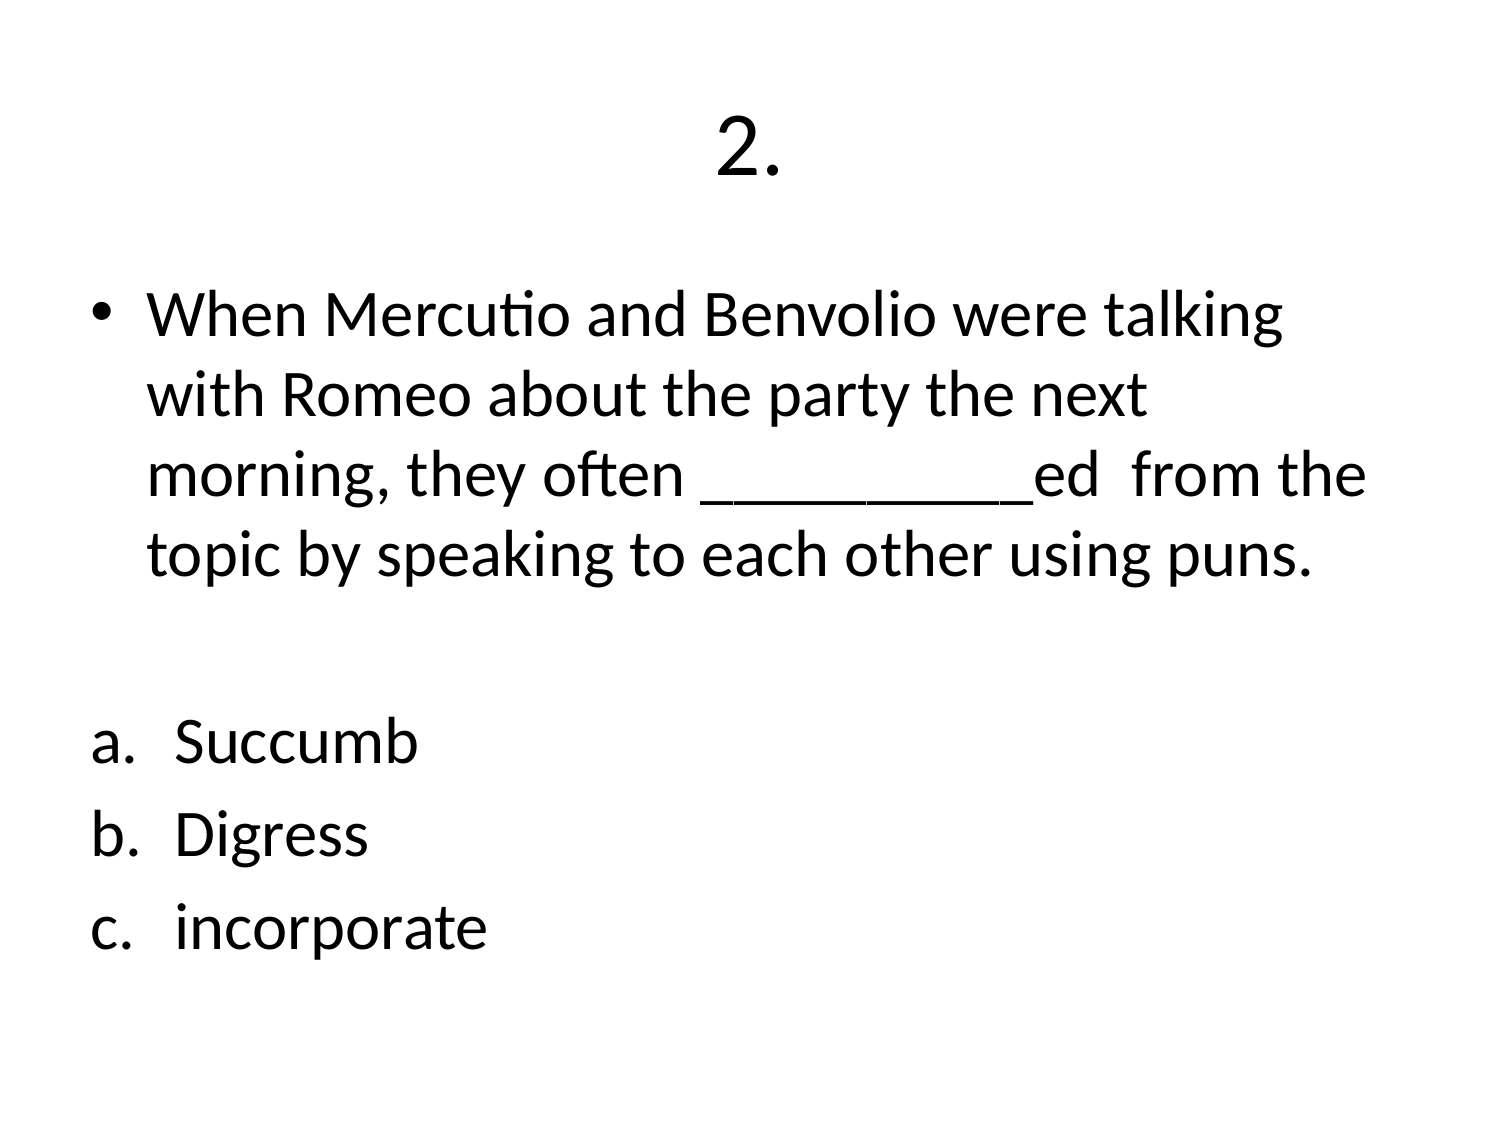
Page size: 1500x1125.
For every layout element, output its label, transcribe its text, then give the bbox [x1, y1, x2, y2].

title 2. [75, 45, 1425, 233]
list When Mercutio and Benvolio were talking with Romeo about the party the next morning, they often __________ed from the topic by speaking to each other using puns. Succumb Digress incorporate [75, 262, 1425, 1005]
